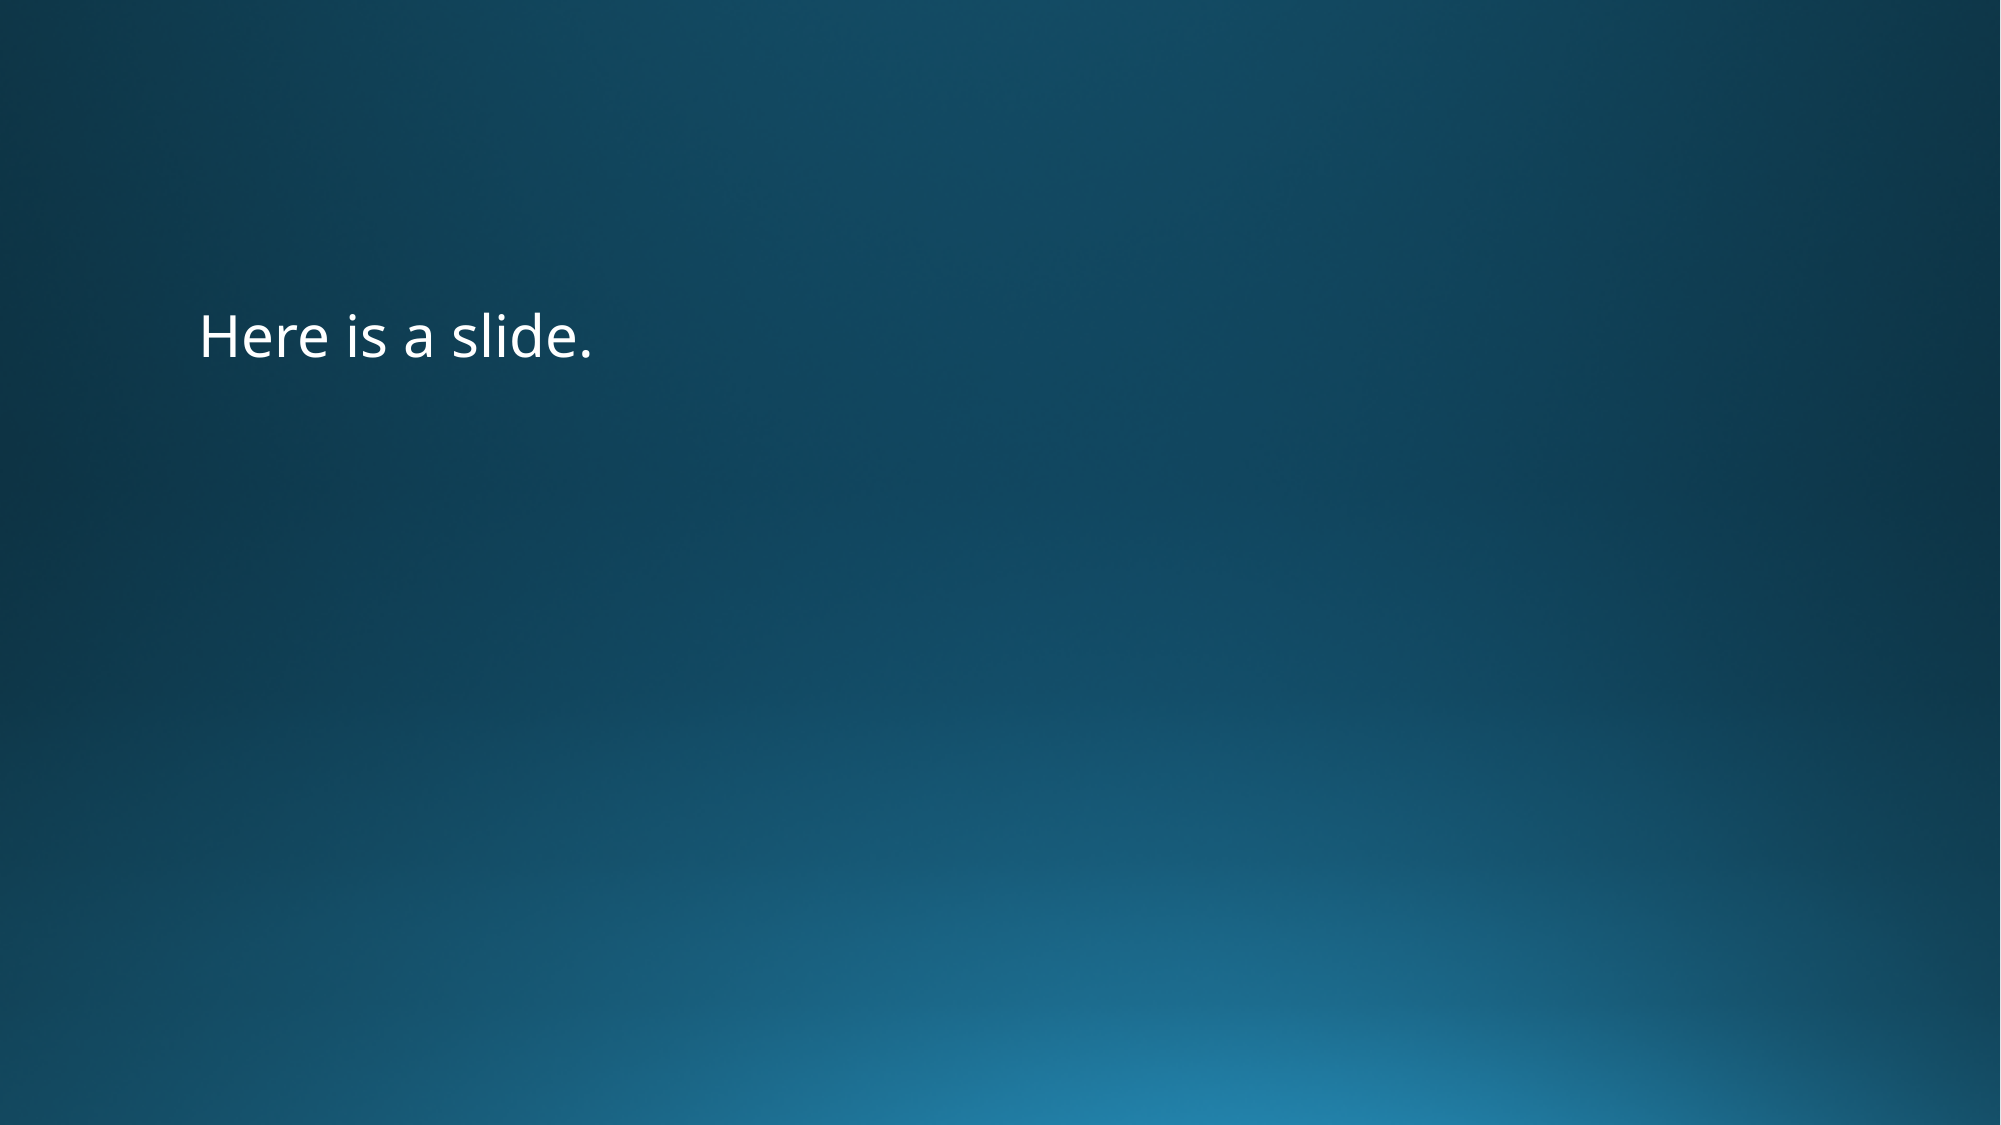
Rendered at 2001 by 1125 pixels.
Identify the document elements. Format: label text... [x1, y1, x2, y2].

picture [0, 0, 2001, 1125]
list Here is a slide. [183, 299, 1863, 1014]
